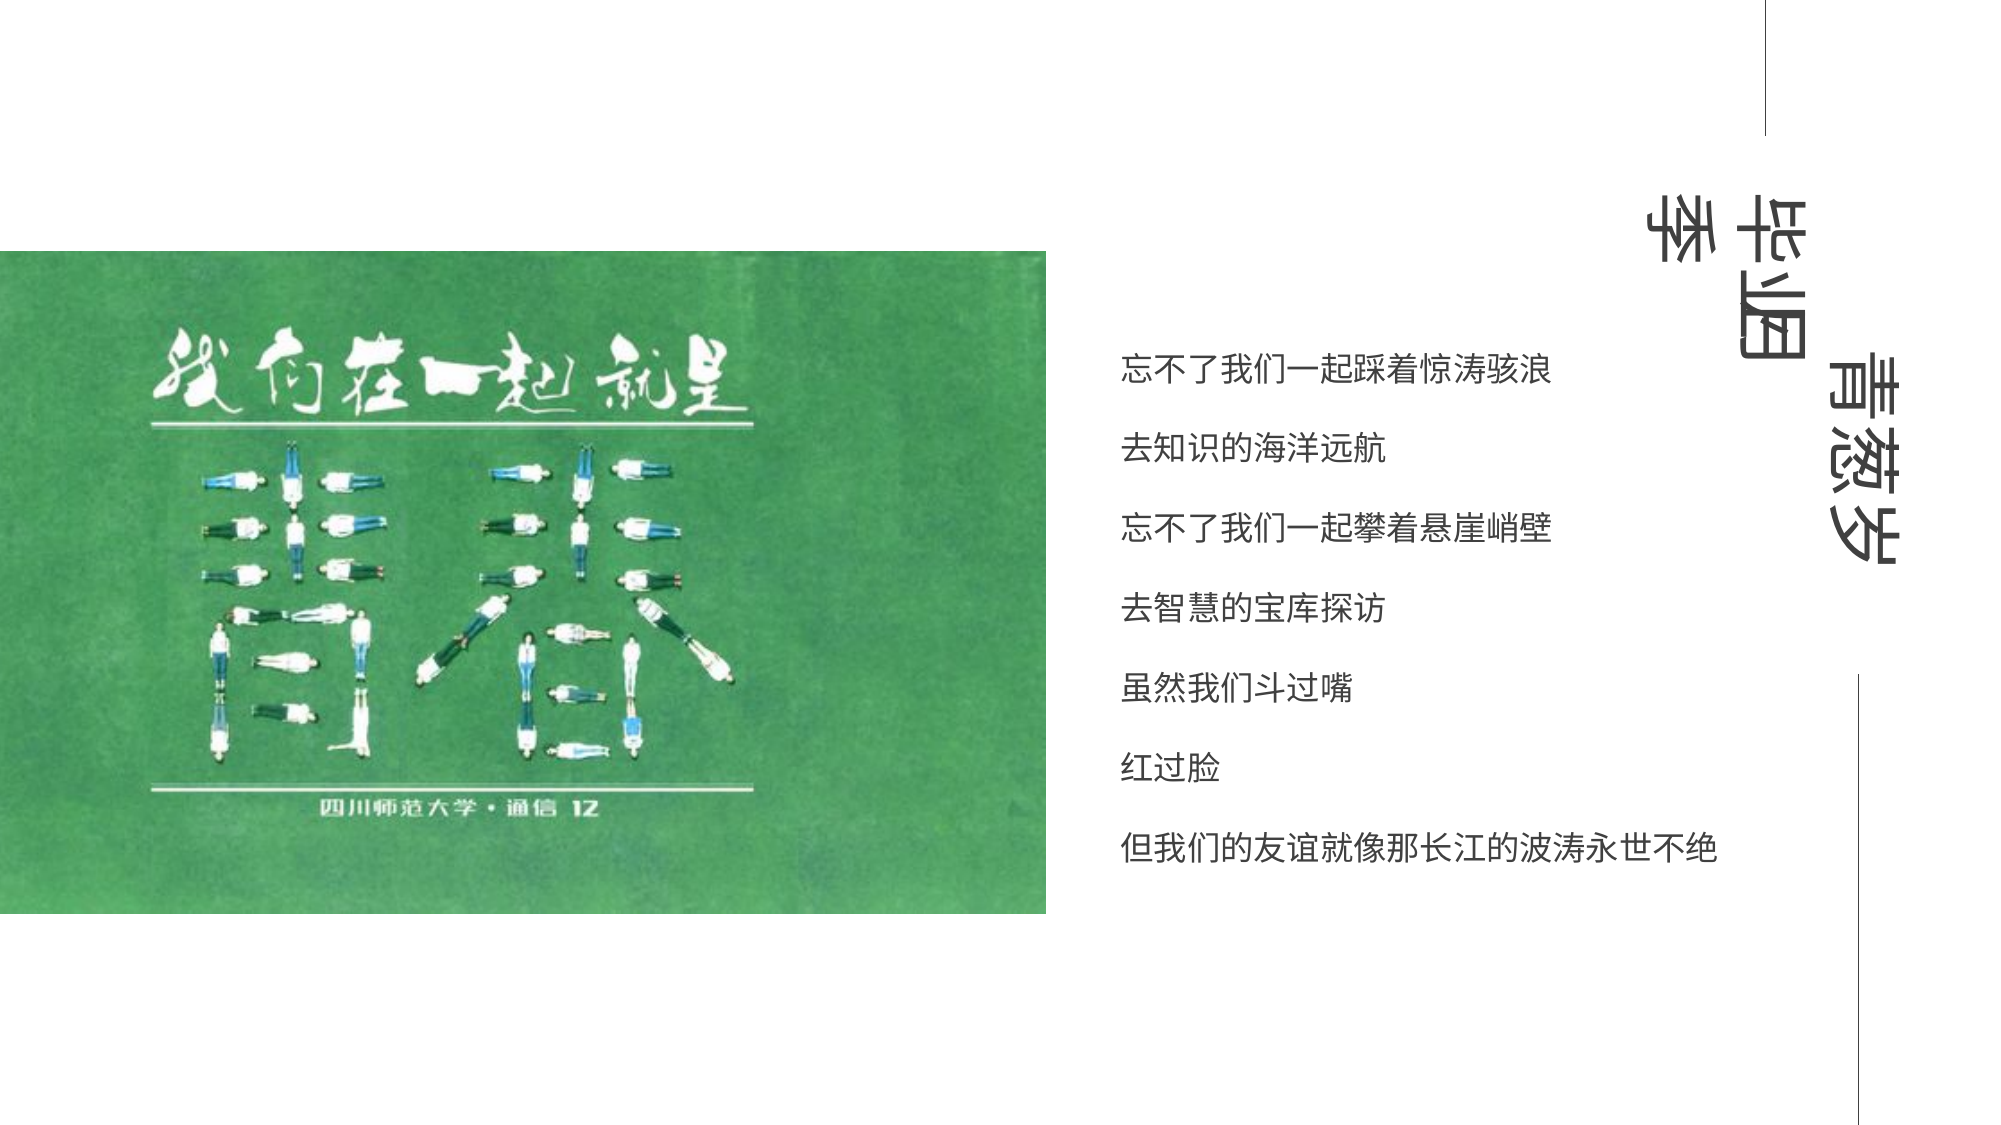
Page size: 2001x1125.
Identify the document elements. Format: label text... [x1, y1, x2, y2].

picture [0, 251, 1046, 914]
text_box 毕业季 [1704, 176, 1826, 424]
text_box 青葱岁月 [1797, 282, 1919, 657]
text_box 忘不了我们一起踩着惊涛骇浪 去知识的海洋远航 忘不了我们一起攀着悬崖峭壁 去智慧的宝库探访 虽然我们斗过嘴 红过脸 但我们的友谊就像那长江的波涛永世不绝 [1106, 300, 1779, 875]
